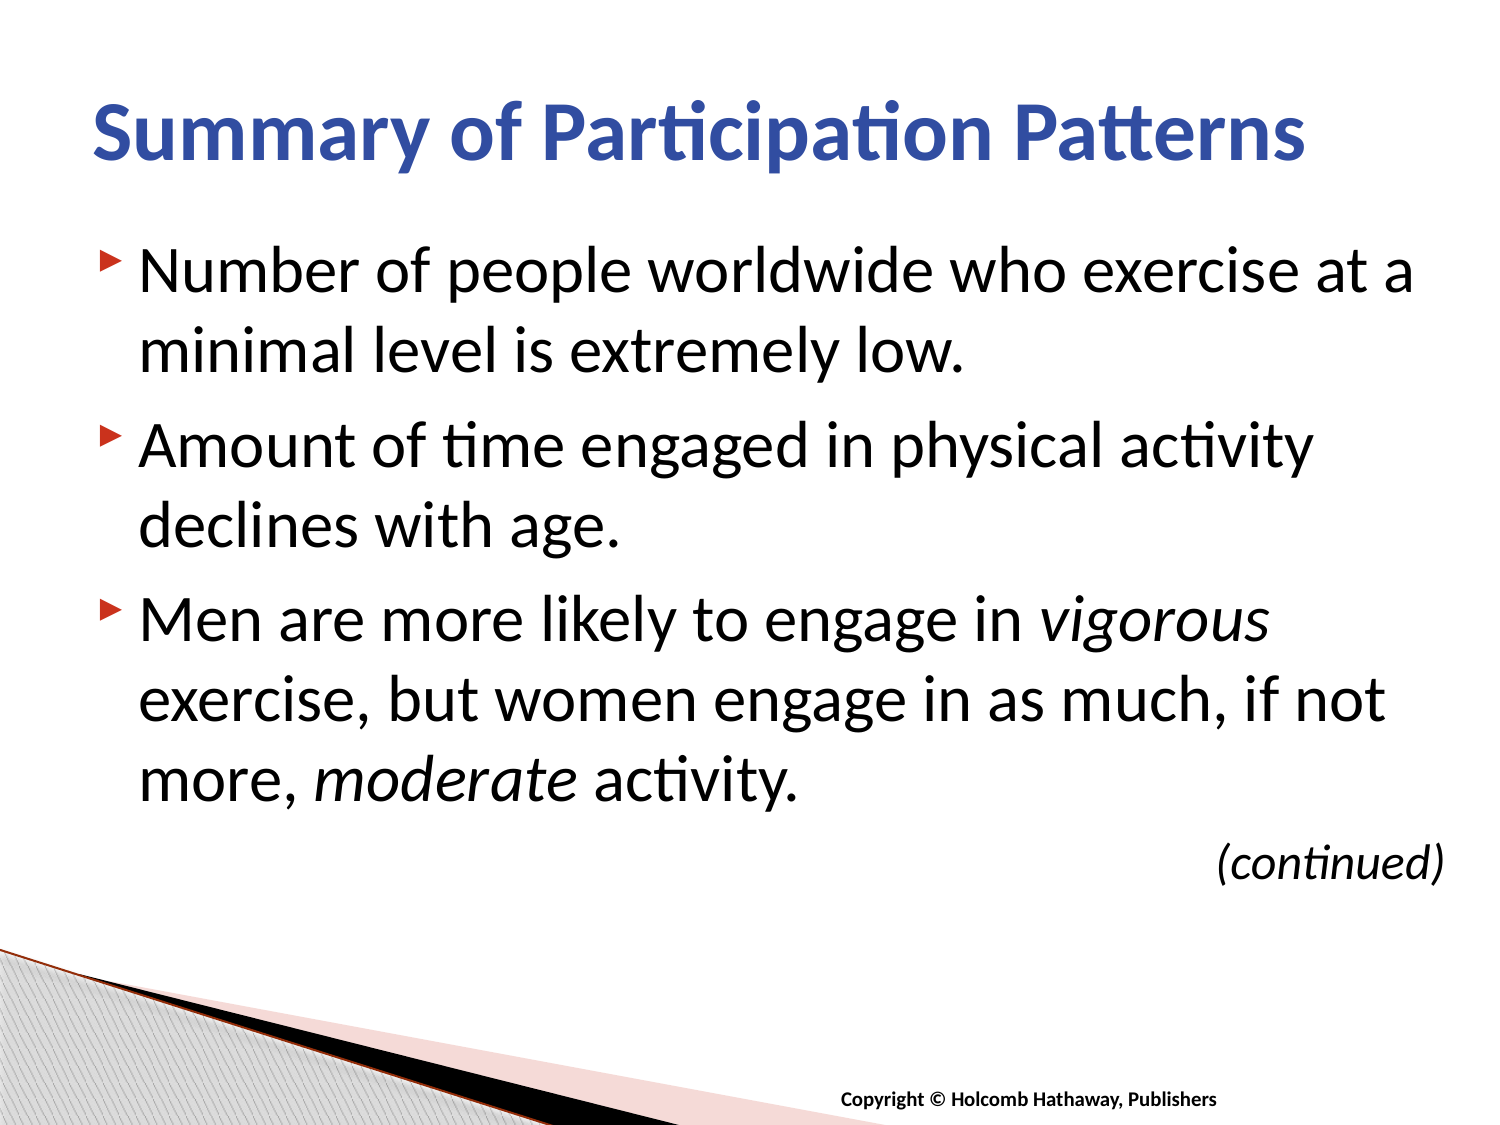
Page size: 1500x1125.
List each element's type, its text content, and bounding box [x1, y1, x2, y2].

footer Copyright © Holcomb Hathaway, Publishers [718, 1072, 1237, 1118]
title Summary of Participation Patterns [77, 64, 1478, 189]
list Number of people worldwide who exercise at a minimal level is extremely low. Amount of time engaged in physical activity declines with age. Men are more likely to engage in vigorous exercise, but women engage in as much, if not more, moderate activity. (continued) [63, 218, 1462, 1020]
